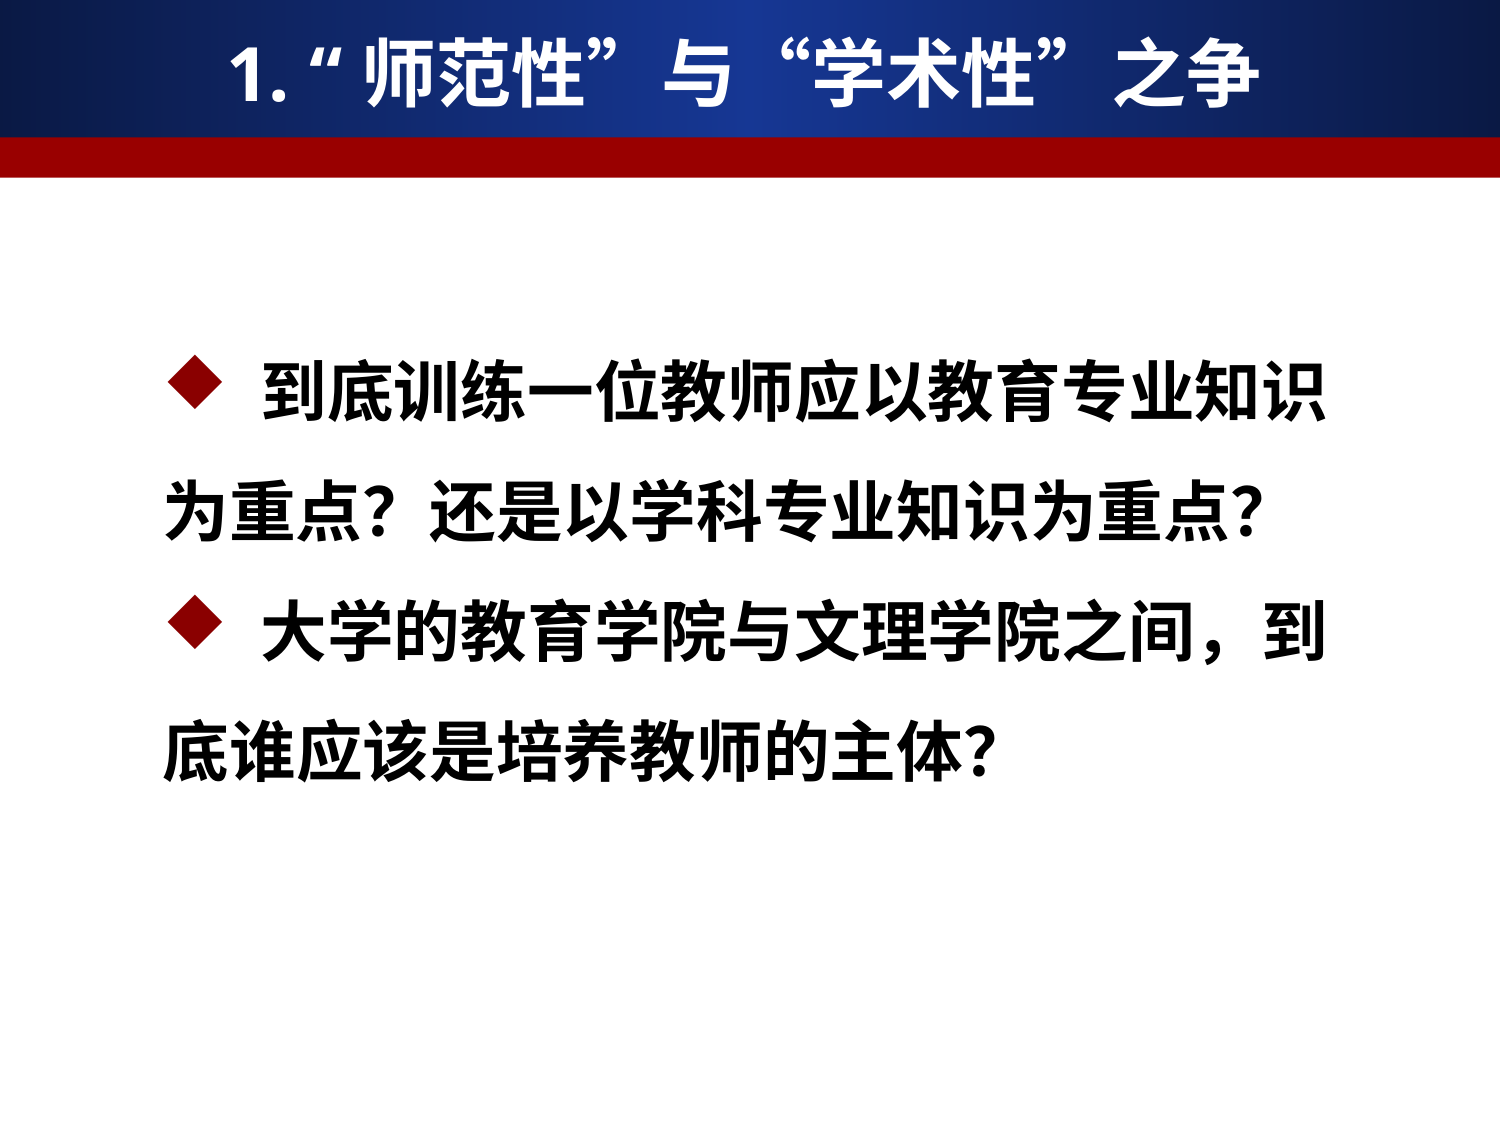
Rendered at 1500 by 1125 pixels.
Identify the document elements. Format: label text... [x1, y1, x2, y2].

title 1. “师范性”与“学术性”之争 [50, 24, 1438, 118]
list 到底训练一位教师应以教育专业知识为重点？还是以学科专业知识为重点？ 大学的教育学院与文理学院之间，到底谁应该是培养教师的主体？ [147, 302, 1376, 894]
